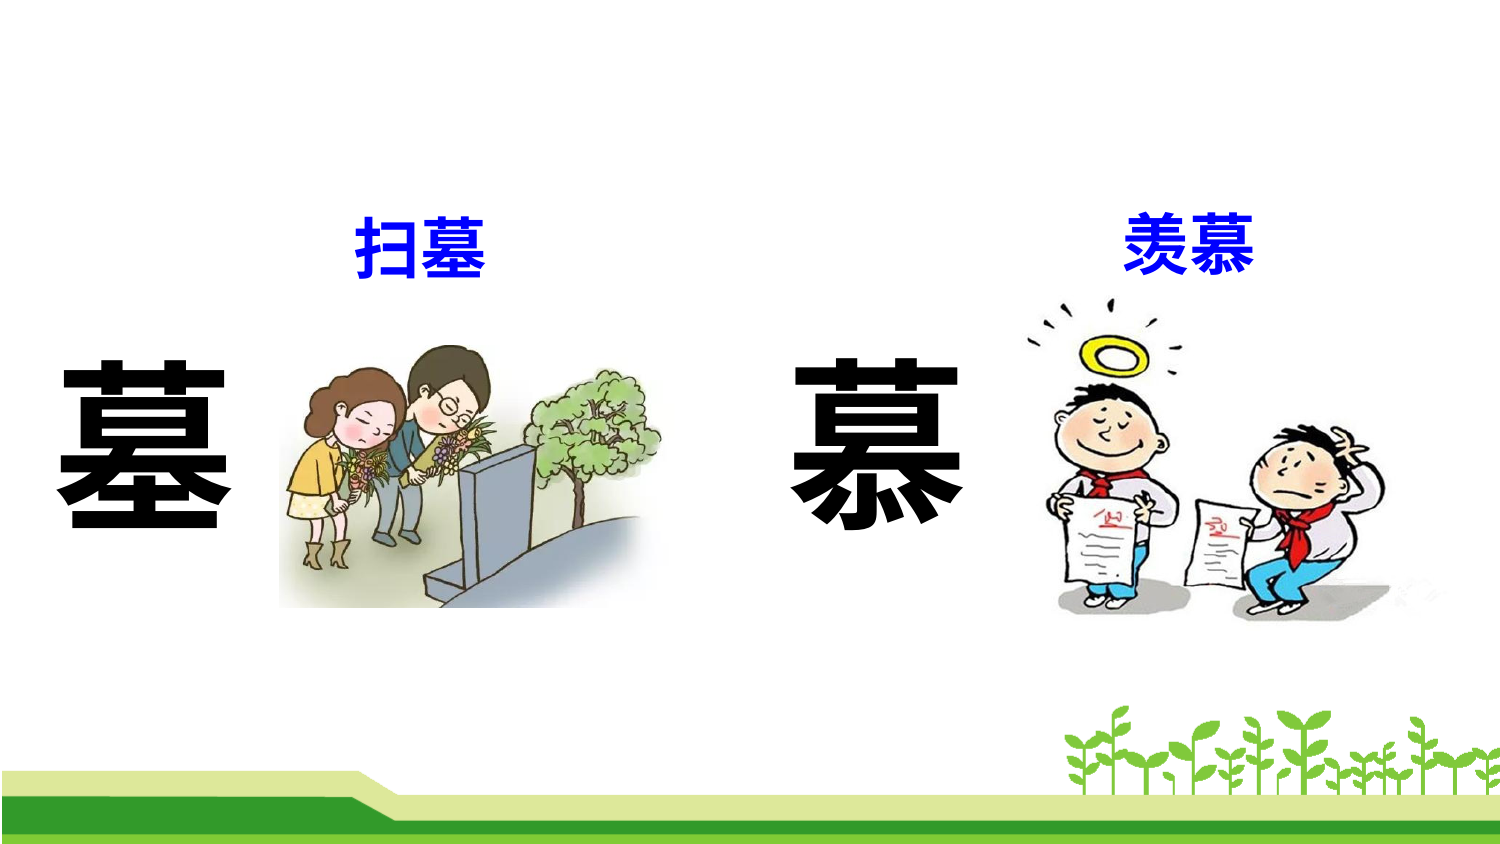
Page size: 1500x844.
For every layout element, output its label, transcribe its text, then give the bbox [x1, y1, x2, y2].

text_box 羡慕 [1107, 195, 1345, 291]
text_box 墓 [37, 325, 252, 561]
picture [0, 0, 1500, 844]
text_box 慕 [770, 323, 978, 559]
text_box 扫墓 [339, 199, 582, 295]
